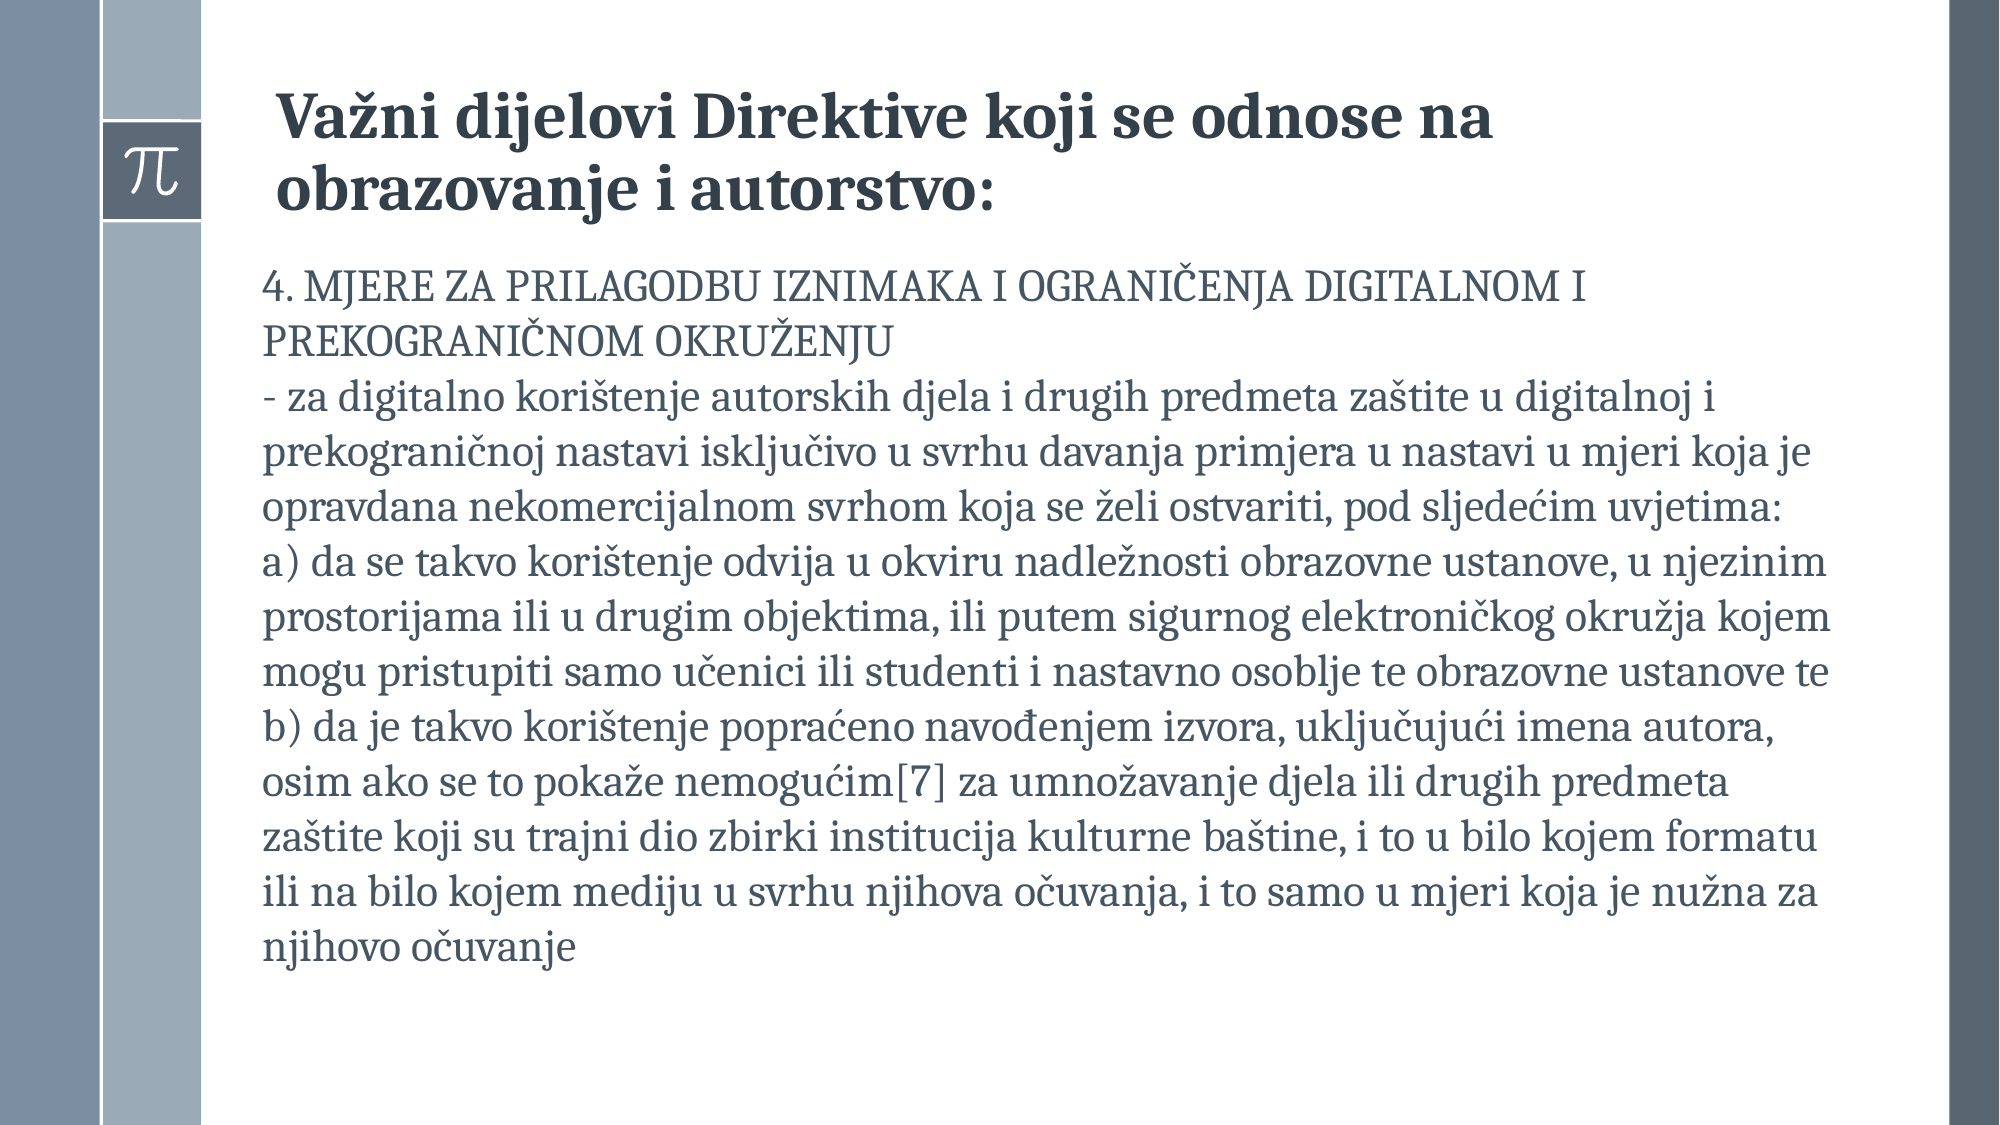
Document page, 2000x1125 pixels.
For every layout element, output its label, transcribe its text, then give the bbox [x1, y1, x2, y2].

text_box 4. MJERE ZA PRILAGODBU IZNIMAKA I OGRANIČENJA DIGITALNOM I PREKOGRANIČNOM OKRUŽENJU - za digitalno korištenje autorskih djela i drugih predmeta zaštite u digitalnoj i prekograničnoj nastavi isključivo u svrhu davanja primjera u nastavi u mjeri koja je opravdana nekomercijalnom svrhom koja se želi ostvariti, pod sljedećim uvjetima: a) da se takvo korištenje odvija u okviru nadležnosti obrazovne ustanove, u njezinim prostorijama ili u drugim objektima, ili putem sigurnog elektroničkog okružja kojem mogu pristupiti samo učenici ili studenti i nastavno osoblje te obrazovne ustanove te b) da je takvo korištenje popraćeno navođenjem izvora, uključujući imena autora, osim ako se to pokaže nemogućim[7] za umnožavanje djela ili drugih predmeta zaštite koji su trajni dio zbirki institucija kulturne baštine, i to u bilo kojem formatu ili na bilo kojem mediju u svrhu njihova očuvanja, i to samo u mjeri koja je nužna za njihovo očuvanje [247, 248, 1871, 978]
text_box Važni dijelovi Direktive koji se odnose na obrazovanje i autorstvo: [261, 29, 1866, 233]
